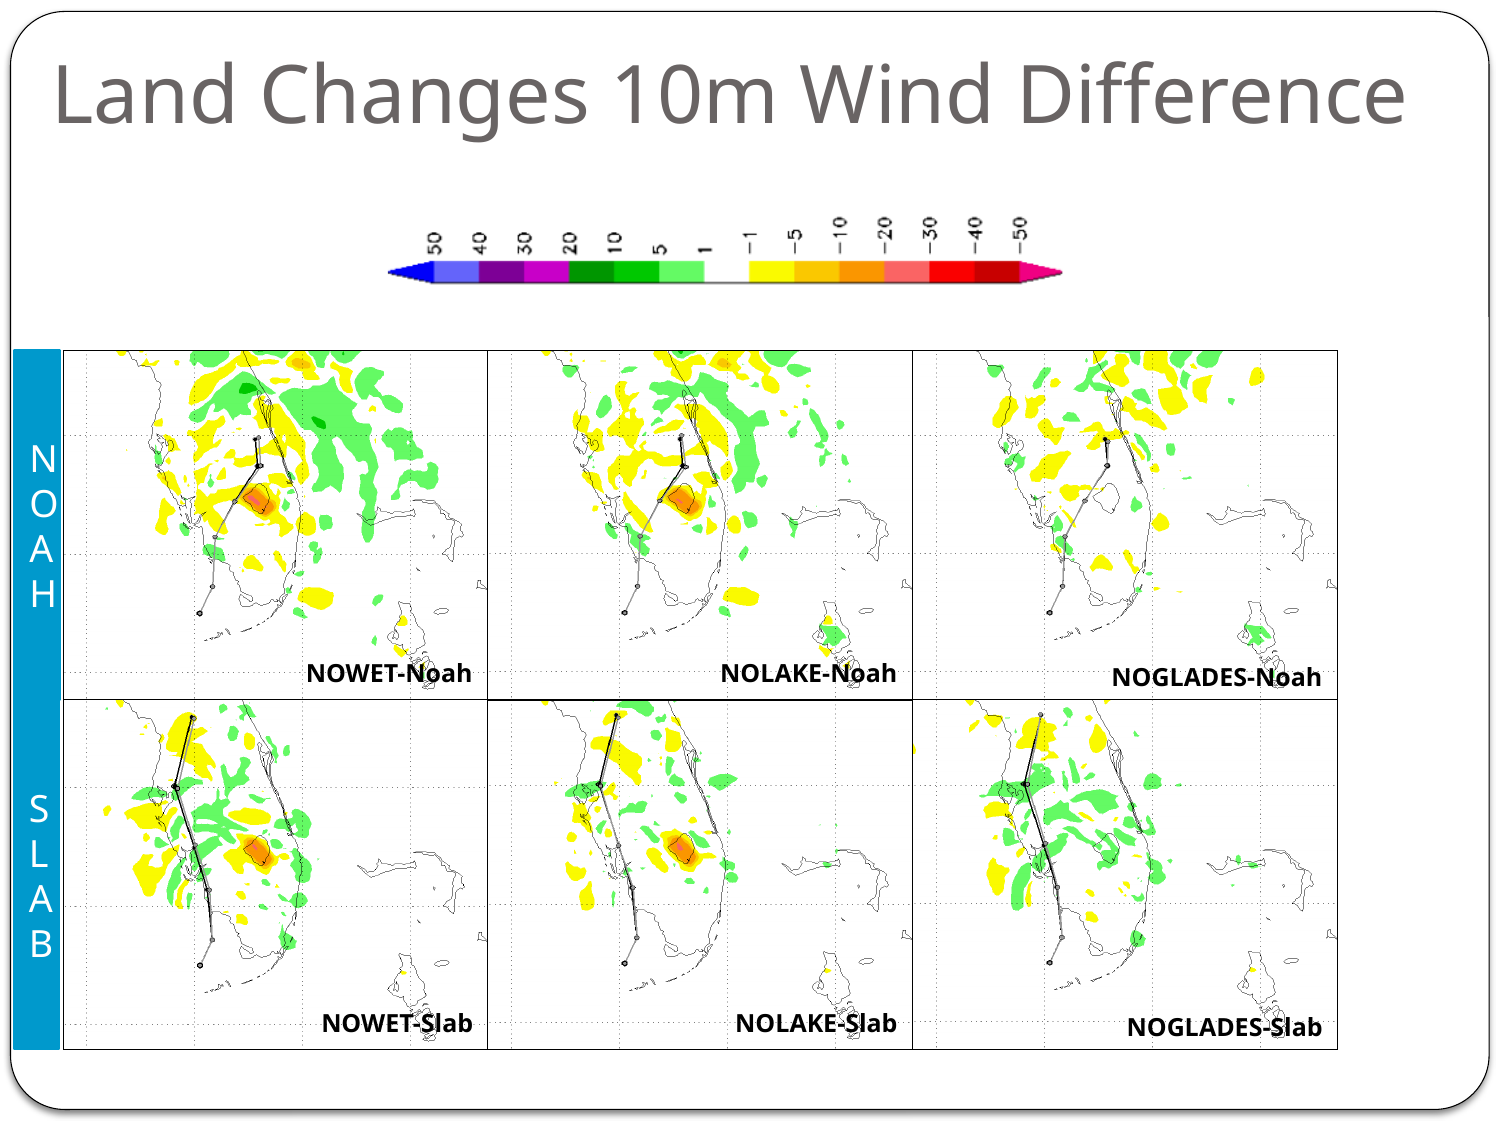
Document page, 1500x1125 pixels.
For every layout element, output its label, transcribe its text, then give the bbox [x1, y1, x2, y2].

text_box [13, 709, 1338, 1051]
title Land Changes 10m Wind Difference [37, 24, 1463, 155]
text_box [362, 199, 1063, 301]
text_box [14, 349, 1338, 701]
